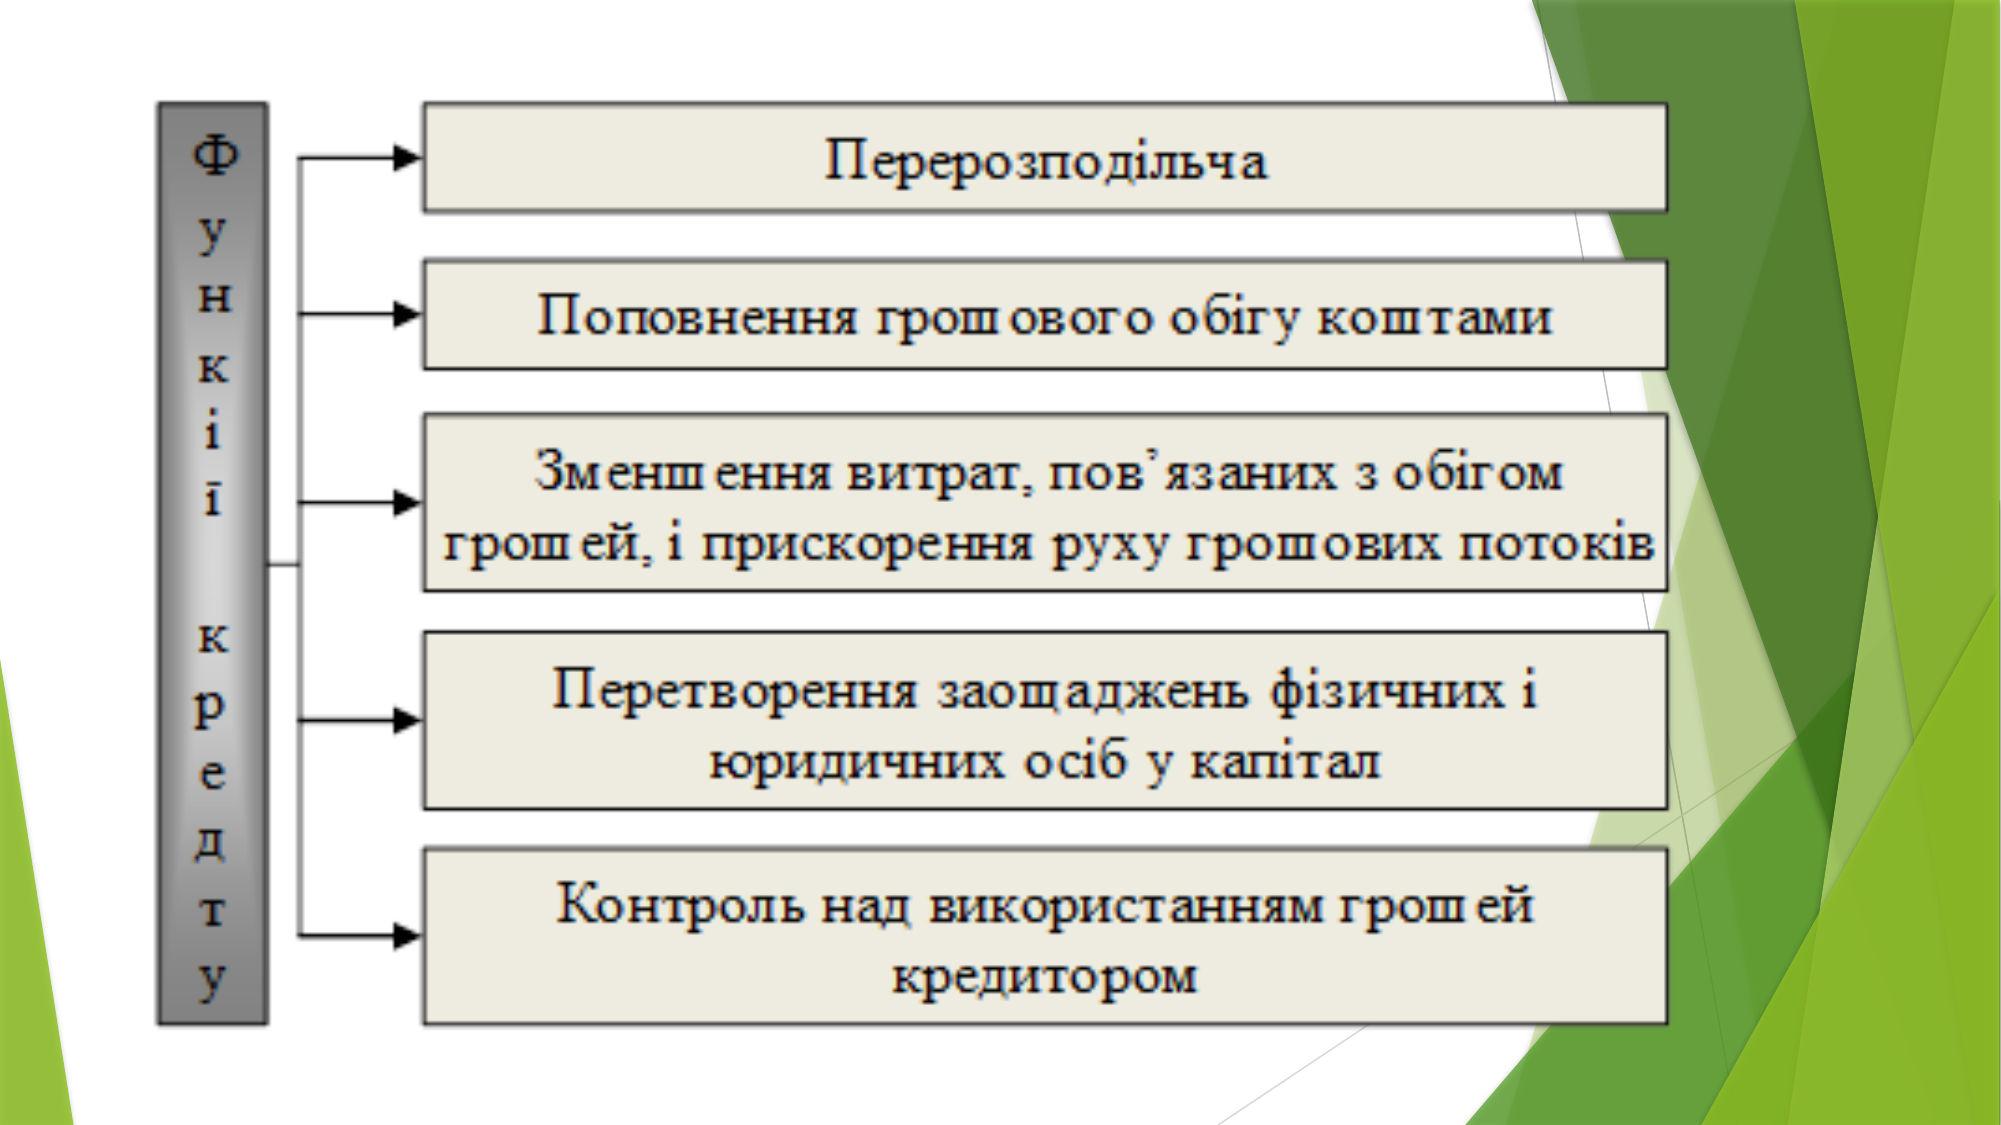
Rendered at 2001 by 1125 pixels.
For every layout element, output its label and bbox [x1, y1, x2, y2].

picture [110, 68, 1734, 1054]
